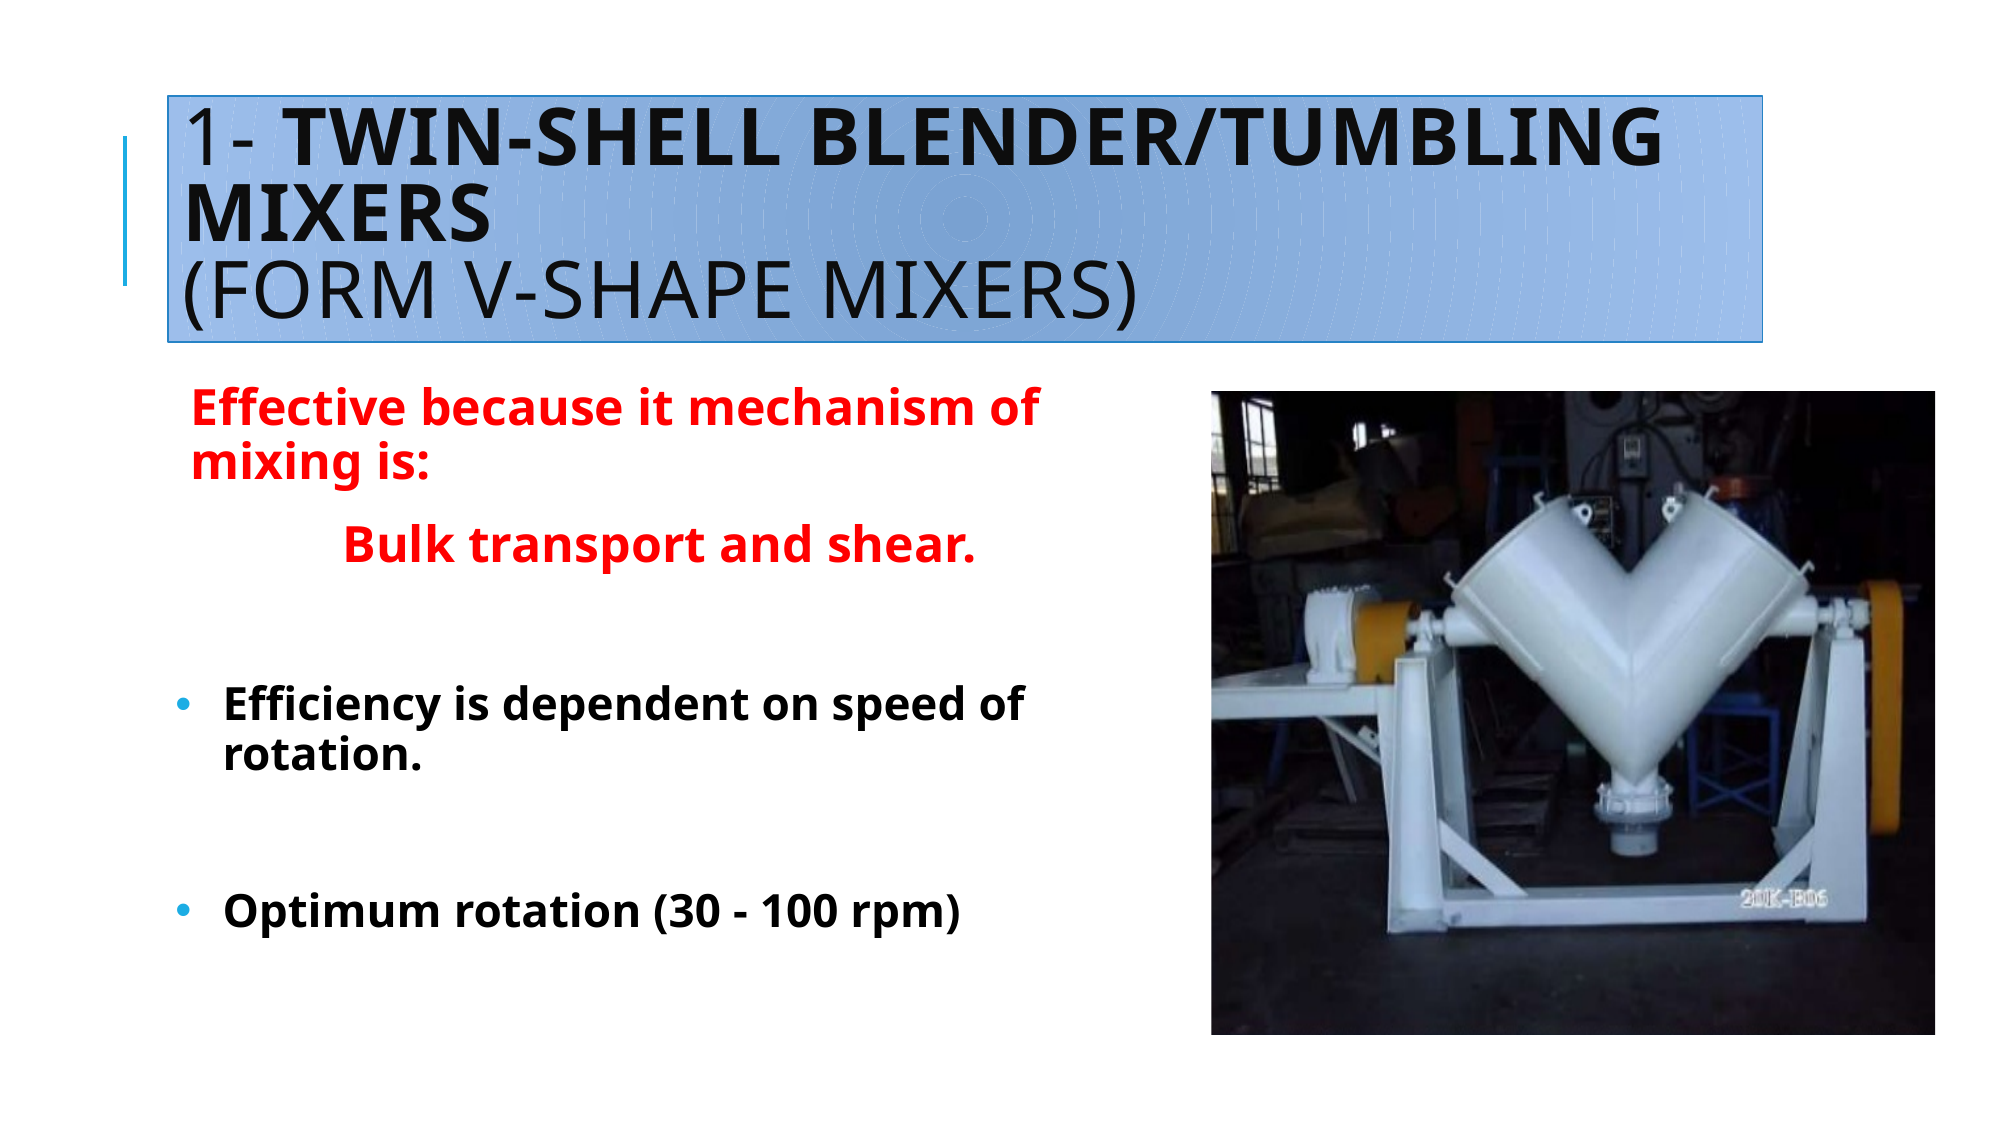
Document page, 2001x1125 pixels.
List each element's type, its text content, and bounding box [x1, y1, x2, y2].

title 1- twin-shell blender/tumbling mixers (form V-shape mixers) [167, 95, 1763, 343]
list Effective because it mechanism of mixing is: Bulk transport and shear. Efficiency is dependent on speed of rotation. Optimum rotation (30 - 100 rpm) [168, 375, 1137, 1035]
picture [1211, 391, 1936, 1036]
